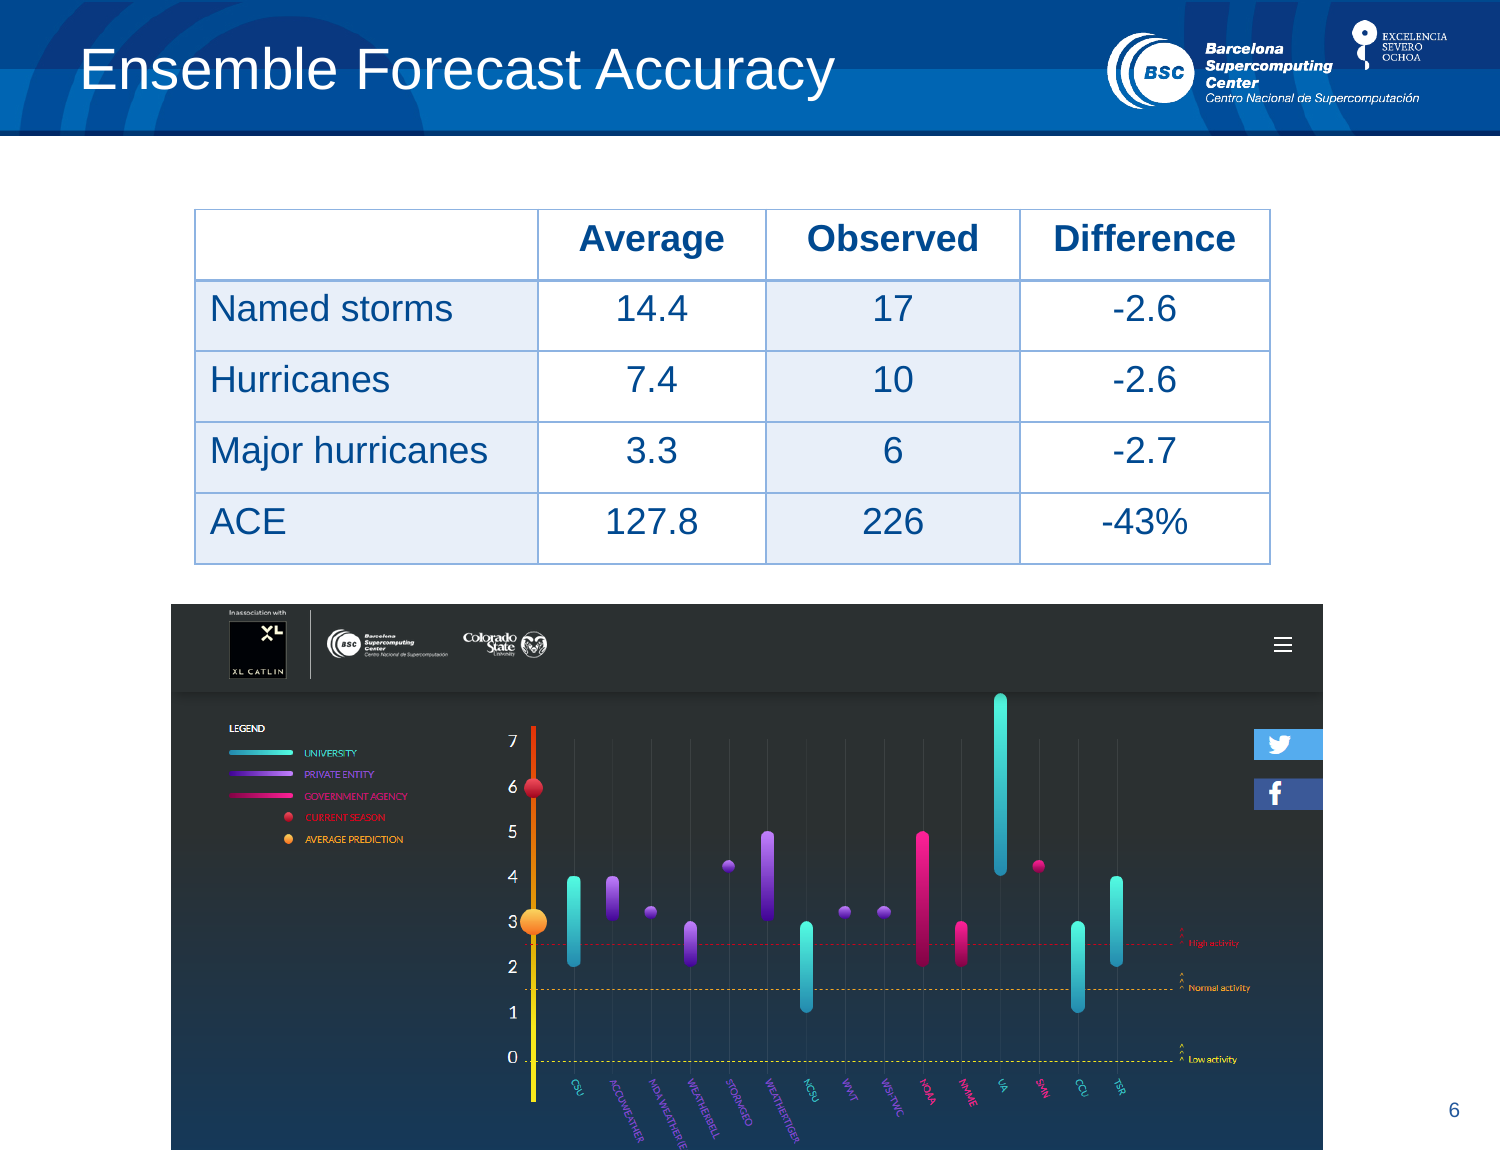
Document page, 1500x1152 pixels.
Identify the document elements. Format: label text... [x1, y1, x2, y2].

table_cell 6 [767, 423, 1019, 492]
picture [170, 604, 1324, 1151]
table_cell ACE [196, 494, 537, 563]
table_header [196, 210, 537, 279]
table_cell 226 [767, 494, 1019, 563]
table_cell Major hurricanes [196, 423, 537, 492]
table_cell Hurricanes [196, 352, 537, 421]
table_cell 127.8 [539, 494, 765, 563]
table_cell -2.6 [1021, 282, 1269, 350]
picture [0, 0, 1500, 136]
table_cell Named storms [196, 282, 537, 350]
title Ensemble Forecast Accuracy [65, 23, 1081, 138]
table_cell 17 [767, 282, 1019, 350]
table_cell 7.4 [539, 352, 765, 421]
table_header Observed [767, 210, 1019, 279]
table_header Difference [1021, 210, 1269, 279]
table_header Average [539, 210, 765, 279]
table_cell -2.7 [1021, 423, 1269, 492]
table_cell 3.3 [539, 423, 765, 492]
table_cell 14.4 [539, 282, 765, 350]
table_cell -43% [1021, 494, 1269, 563]
table_cell -2.6 [1021, 352, 1269, 421]
table_cell 10 [767, 352, 1019, 421]
